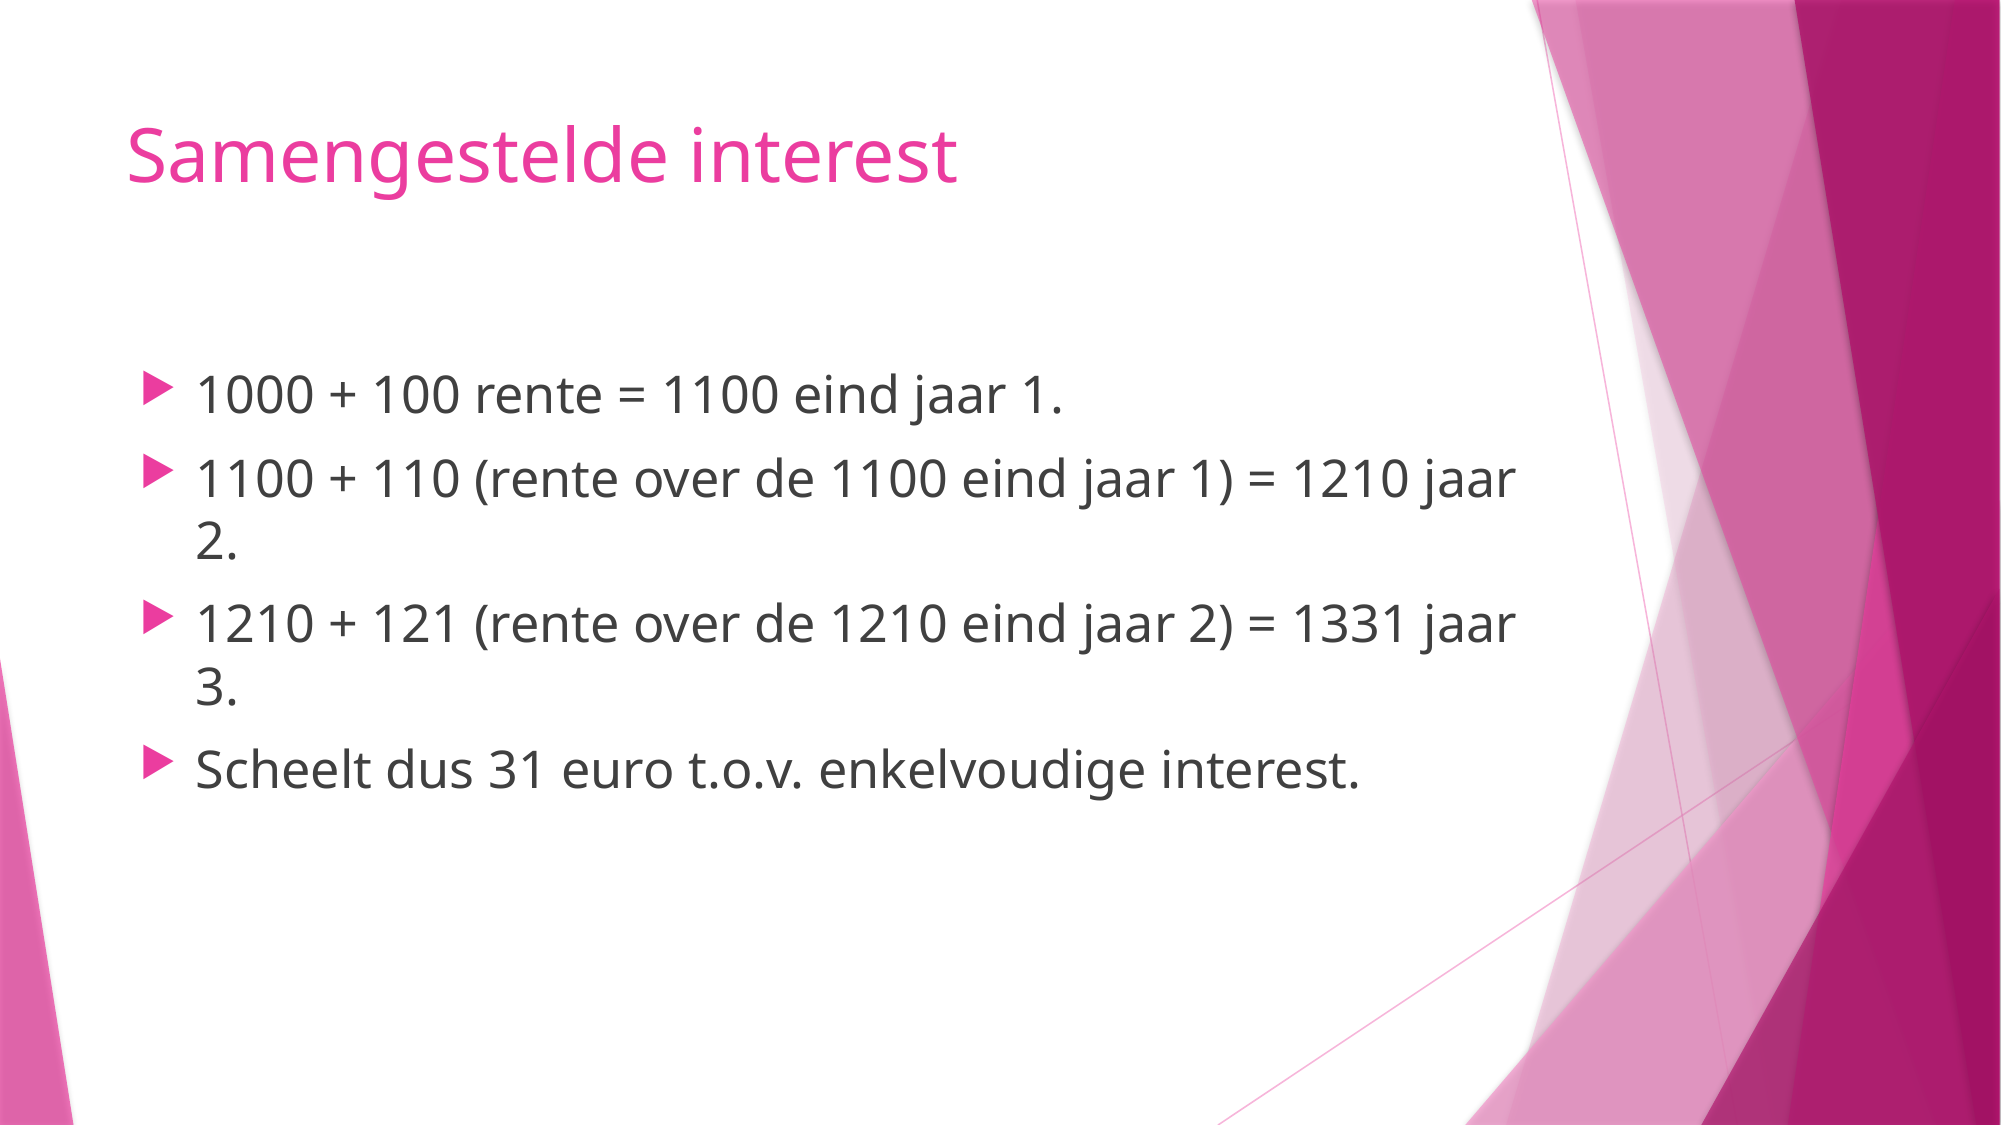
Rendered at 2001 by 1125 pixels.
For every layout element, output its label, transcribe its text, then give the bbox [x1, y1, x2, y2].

title Samengestelde interest [111, 99, 1522, 317]
list 1000 + 100 rente = 1100 eind jaar 1. 1100 + 110 (rente over de 1100 eind jaar 1) = 1210 jaar 2. 1210 + 121 (rente over de 1210 eind jaar 2) = 1331 jaar 3. Scheelt dus 31 euro t.o.v. enkelvoudige interest. [124, 354, 1535, 992]
